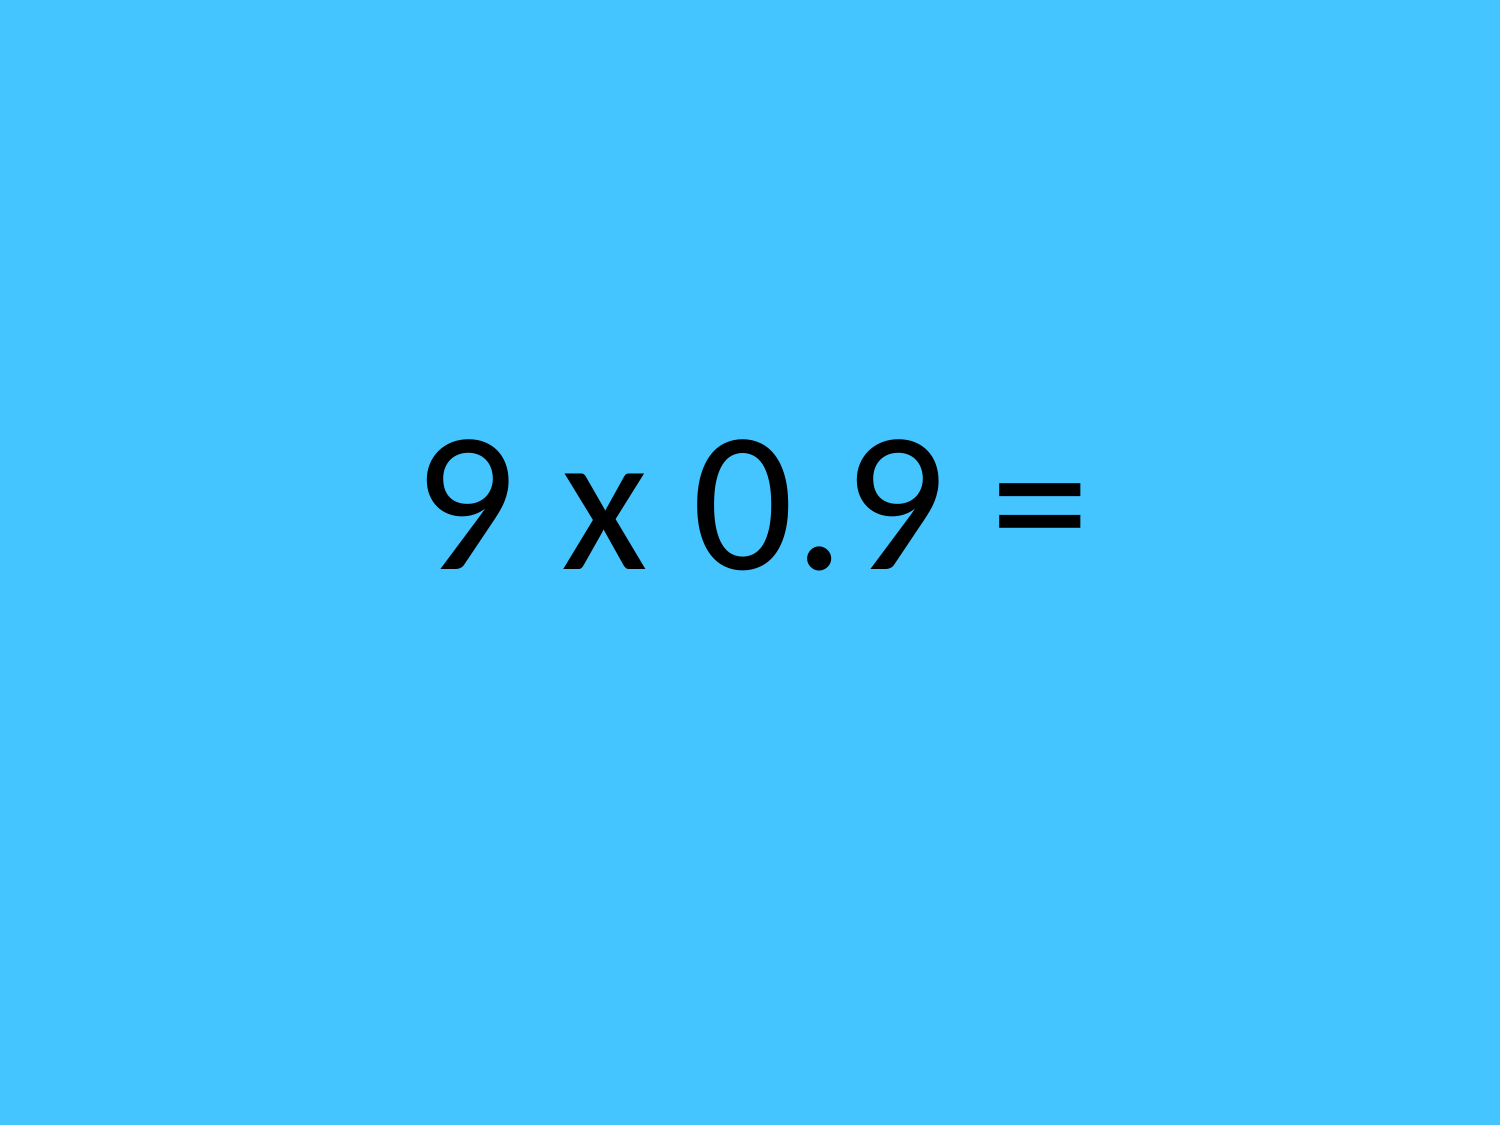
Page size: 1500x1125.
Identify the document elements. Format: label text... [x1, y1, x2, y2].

text_box 9 x 0.9 = [399, 362, 1263, 618]
